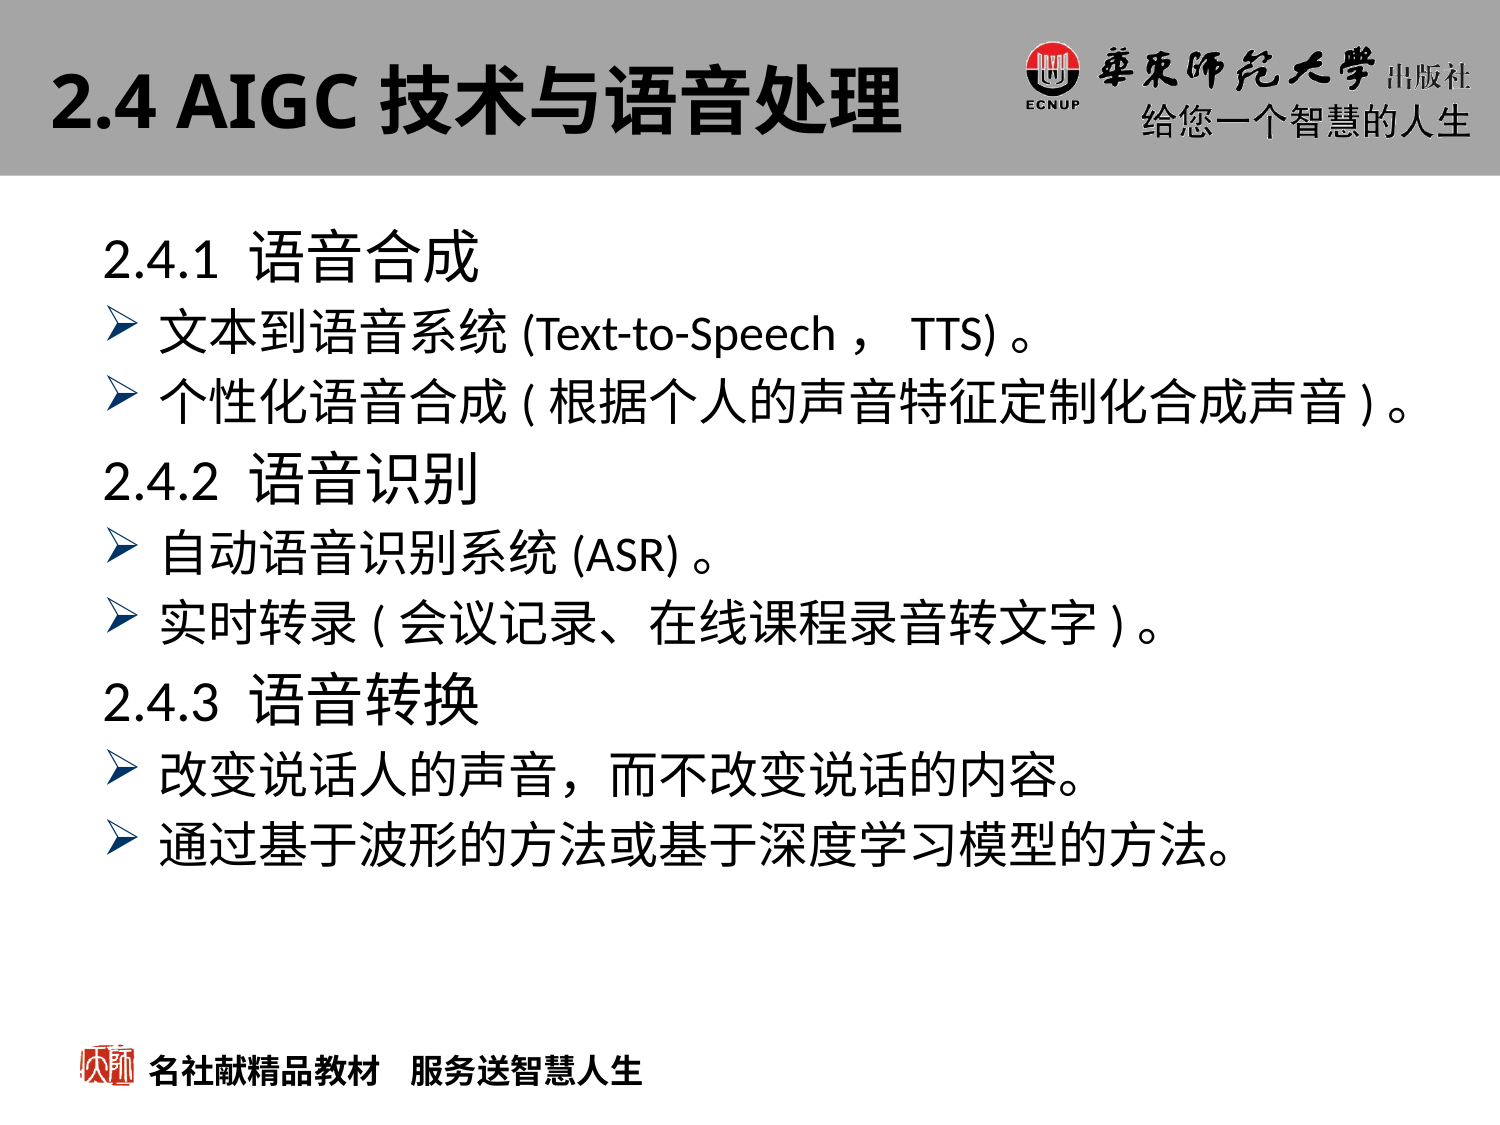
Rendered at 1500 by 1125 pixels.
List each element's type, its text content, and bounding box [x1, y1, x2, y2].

list 2.4.1 语音合成 文本到语音系统(Text-to-Speech，TTS)。 个性化语音合成(根据个人的声音特征定制化合成声音)。 2.4.2 语音识别 自动语音识别系统(ASR)。 实时转录(会议记录、在线课程录音转文字)。 2.4.3 语音转换 改变说话人的声音，而不改变说话的内容。 通过基于波形的方法或基于深度学习模型的方法。 [87, 212, 1459, 1035]
title 2.4 AIGC技术与语音处理 [35, 58, 1198, 139]
picture [70, 1042, 138, 1090]
picture [1009, 35, 1500, 153]
